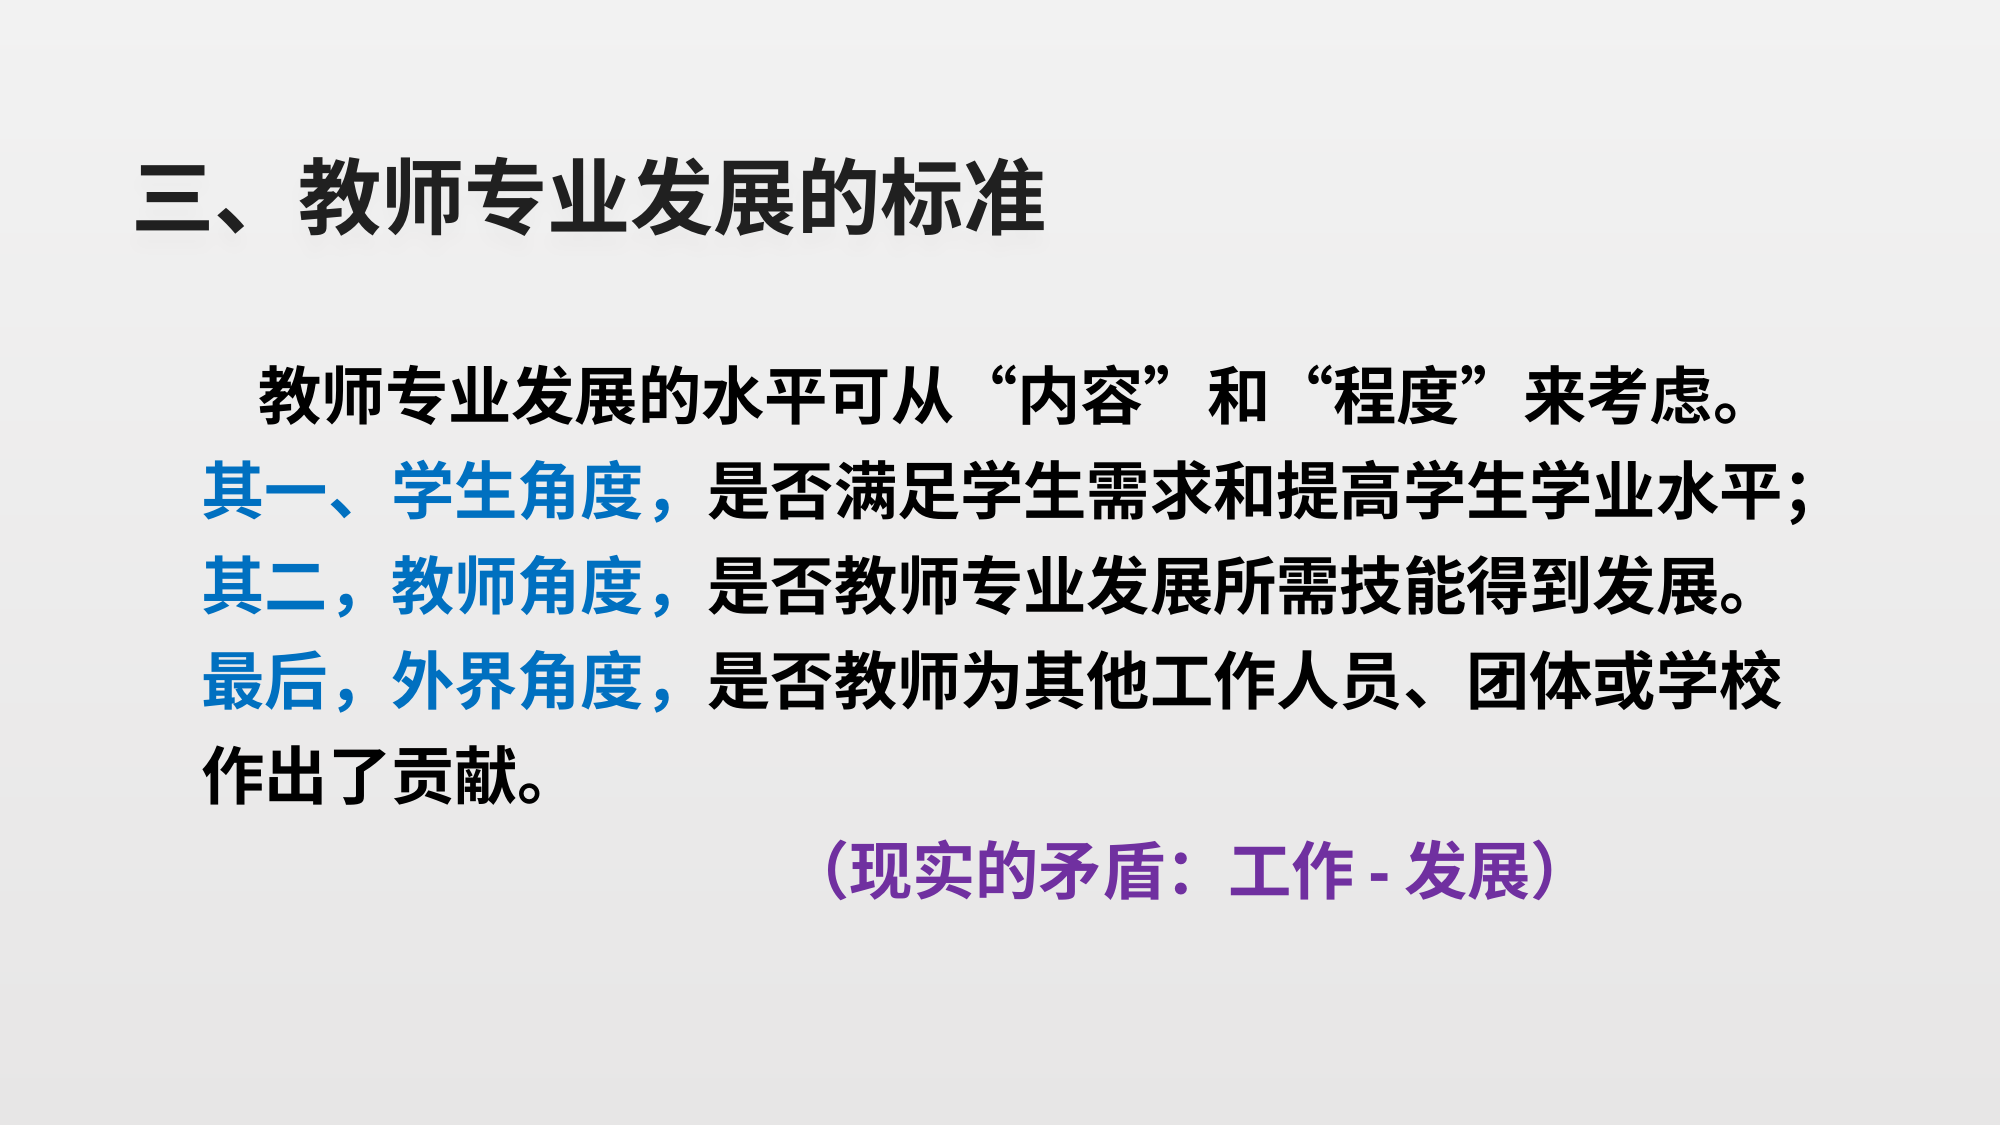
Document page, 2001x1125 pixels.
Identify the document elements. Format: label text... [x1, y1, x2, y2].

list 教师专业发展的水平可从“内容”和“程度”来考虑。 其一、学生角度，是否满足学生需求和提高学生学业水平； 其二，教师角度，是否教师专业发展所需技能得到发展。 最后，外界角度，是否教师为其他工作人员、团体或学校作出了贡献。 （现实的矛盾：工作-发展） [181, 327, 1851, 993]
title 三、教师专业发展的标准 [111, 107, 1911, 295]
